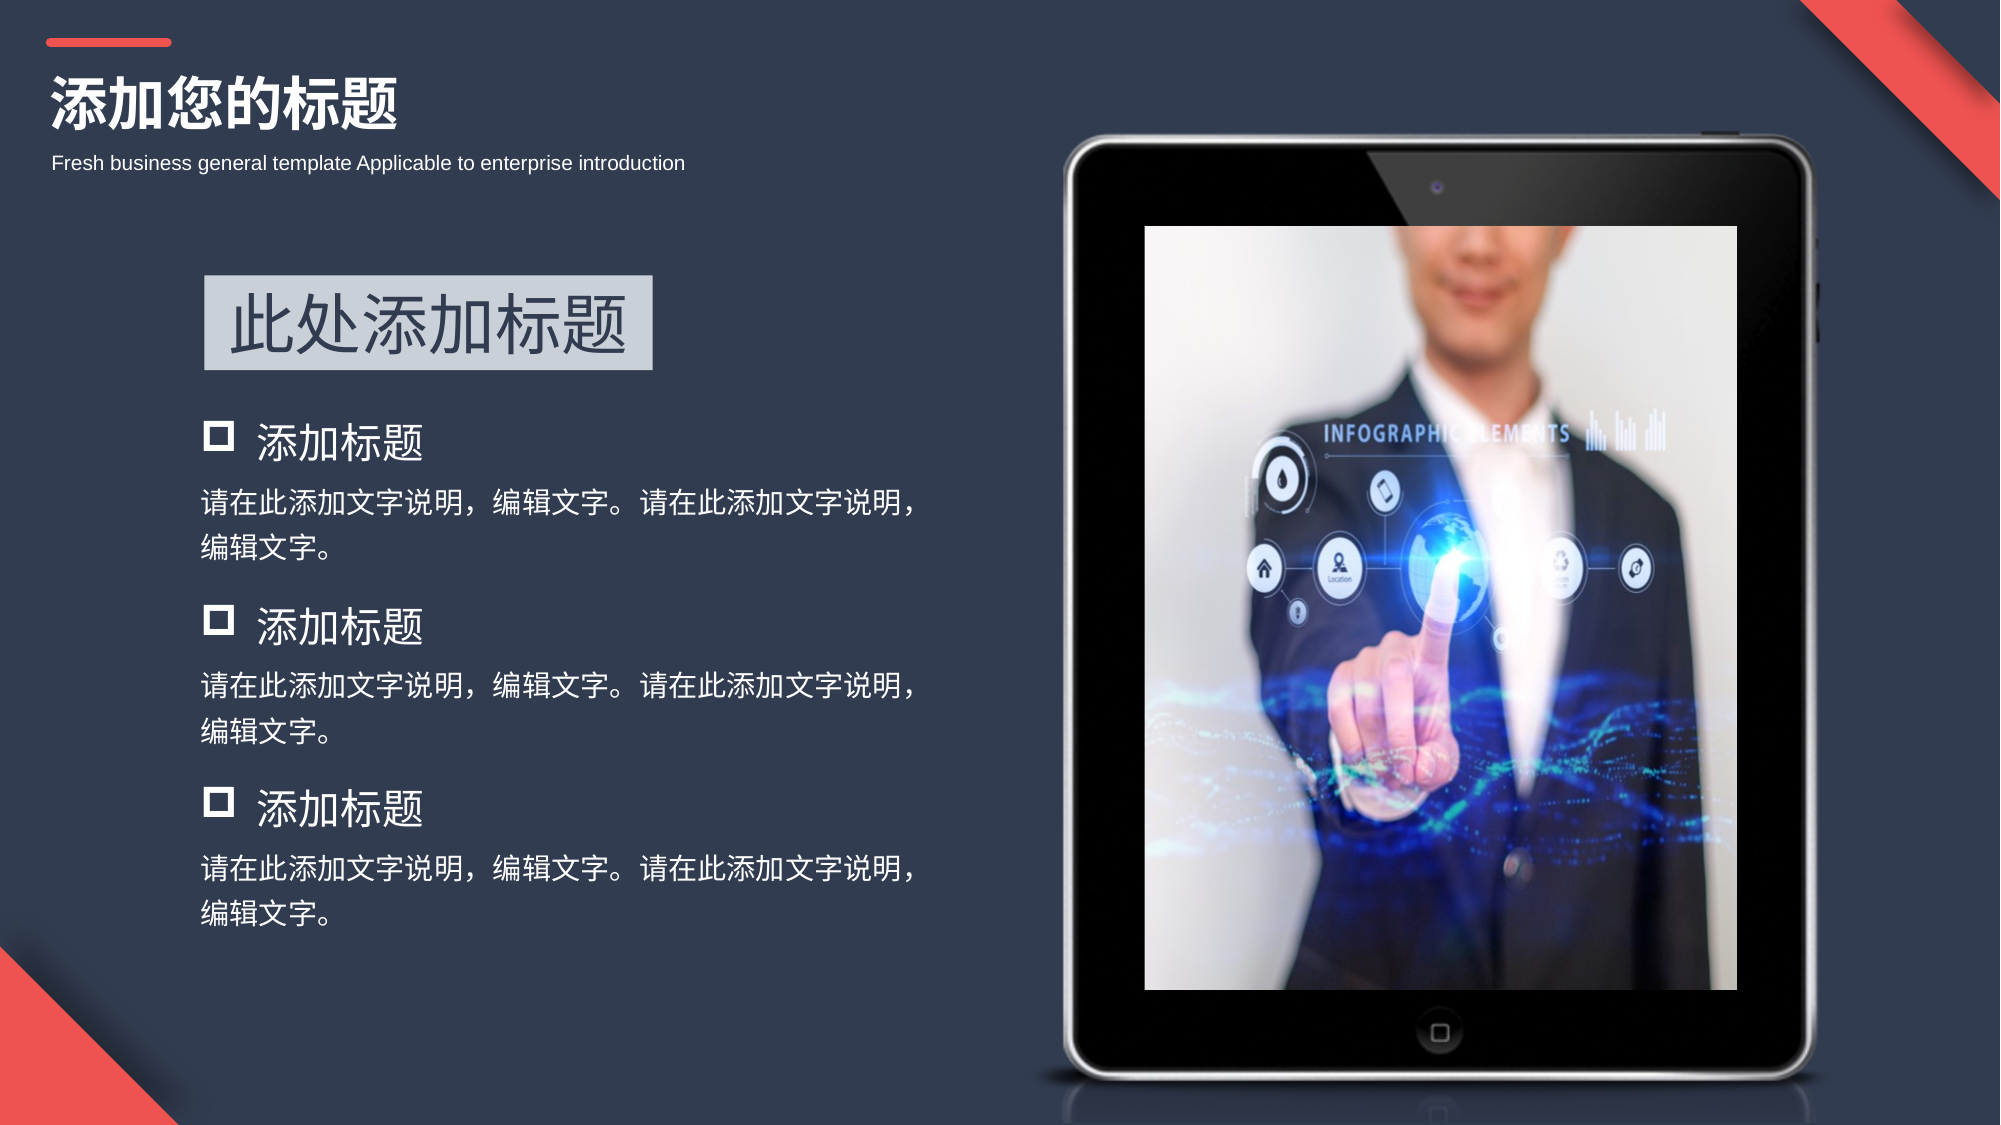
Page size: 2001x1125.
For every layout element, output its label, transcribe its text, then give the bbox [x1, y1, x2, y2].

text_box 请在此添加文字说明，编辑文字。请在此添加文字说明，编辑文字。 [185, 466, 931, 572]
text_box [1798, 0, 2000, 202]
text_box 添加标题 [185, 775, 471, 832]
text_box 请在此添加文字说明，编辑文字。请在此添加文字说明，编辑文字。 [185, 832, 931, 939]
text_box 添加标题 [185, 409, 471, 466]
text_box [0, 944, 181, 1125]
text_box 添加标题 [185, 592, 471, 649]
text_box 添加您的标题 [34, 59, 414, 145]
text_box Fresh business general template Applicable to enterprise introduction [36, 142, 701, 182]
picture [1016, 103, 1854, 1123]
text_box [1894, 0, 2000, 106]
text_box 此处添加标题 [204, 275, 653, 371]
text_box 请在此添加文字说明，编辑文字。请在此添加文字说明，编辑文字。 [185, 649, 931, 756]
